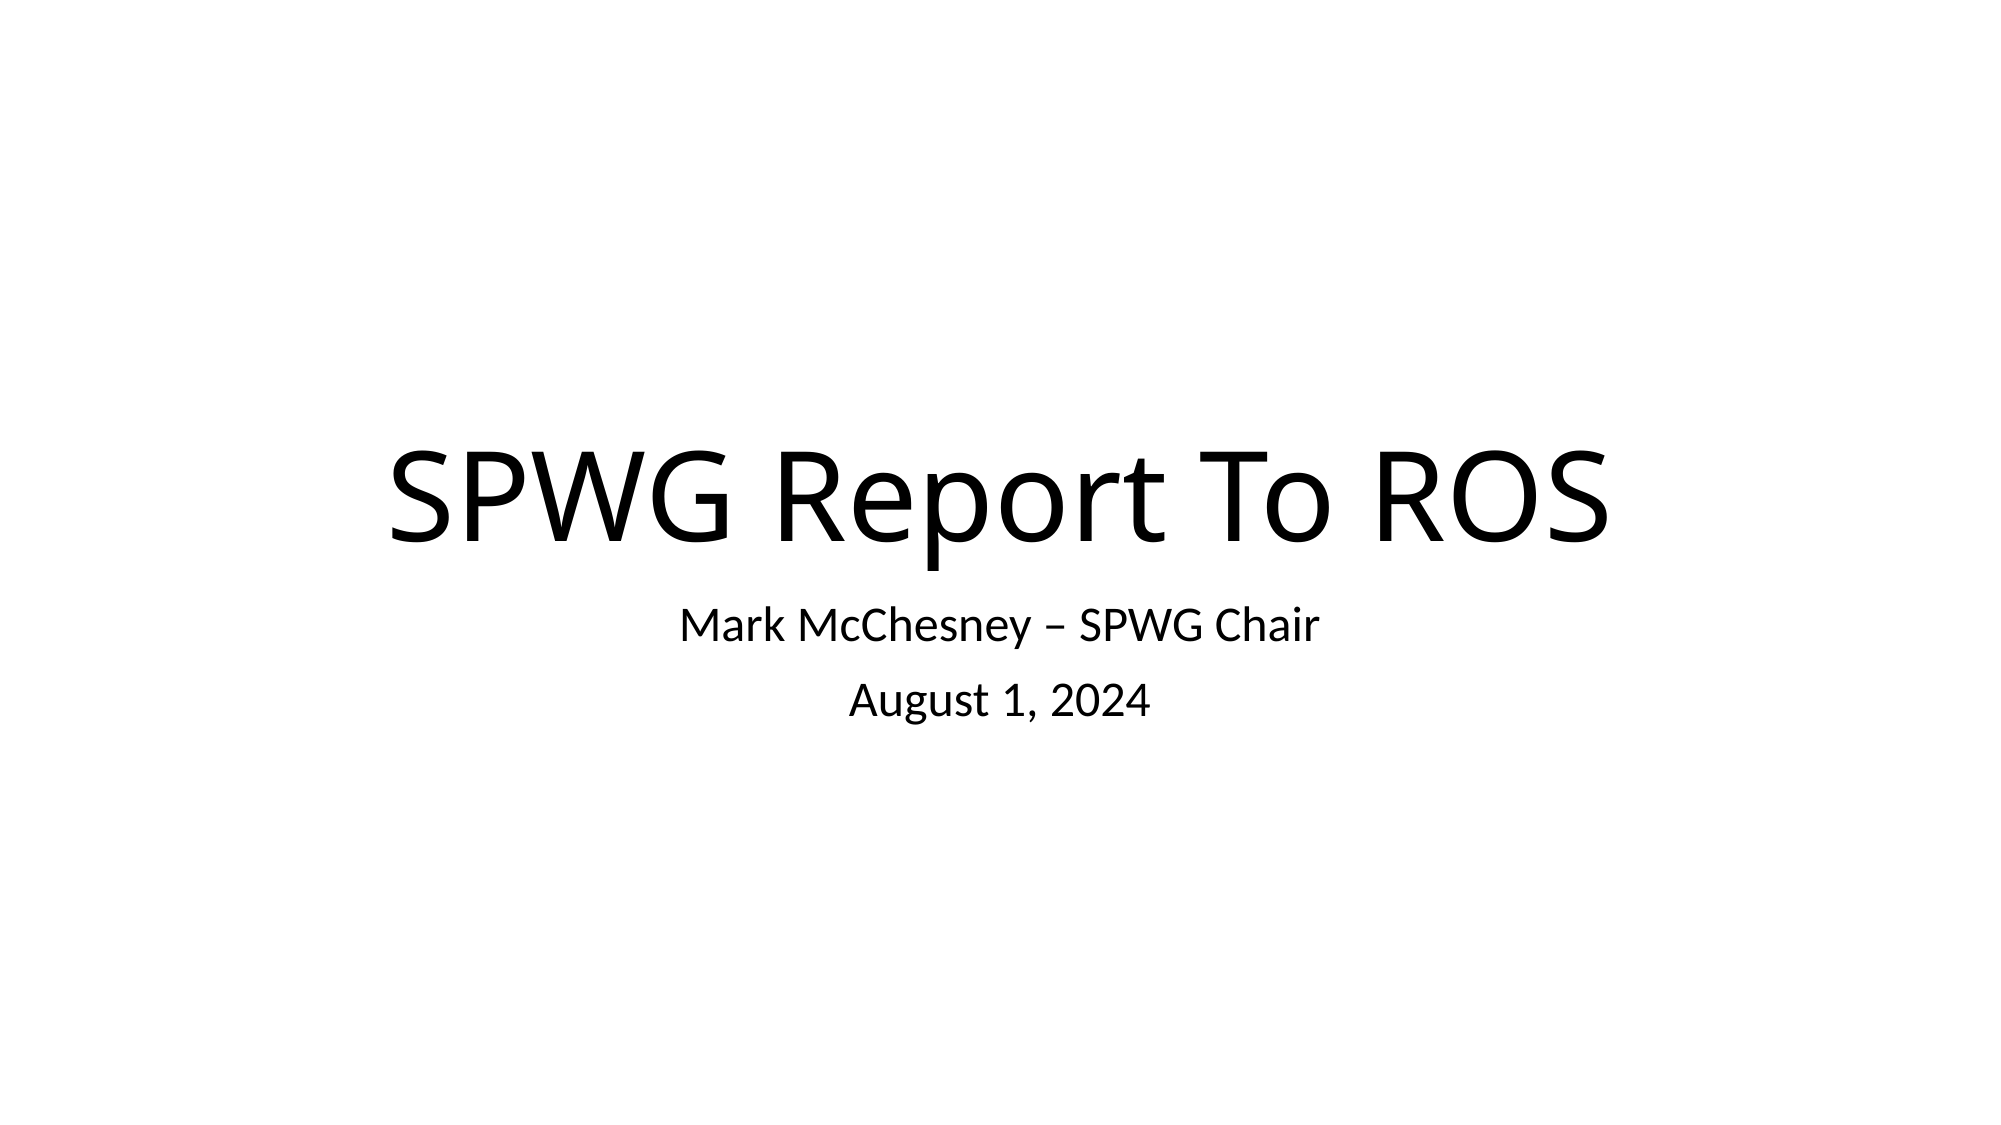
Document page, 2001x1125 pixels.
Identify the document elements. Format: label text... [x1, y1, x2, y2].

title SPWG Report To ROS [249, 184, 1750, 576]
subtitle Mark McChesney – SPWG Chair August 1, 2024 [249, 590, 1750, 863]
